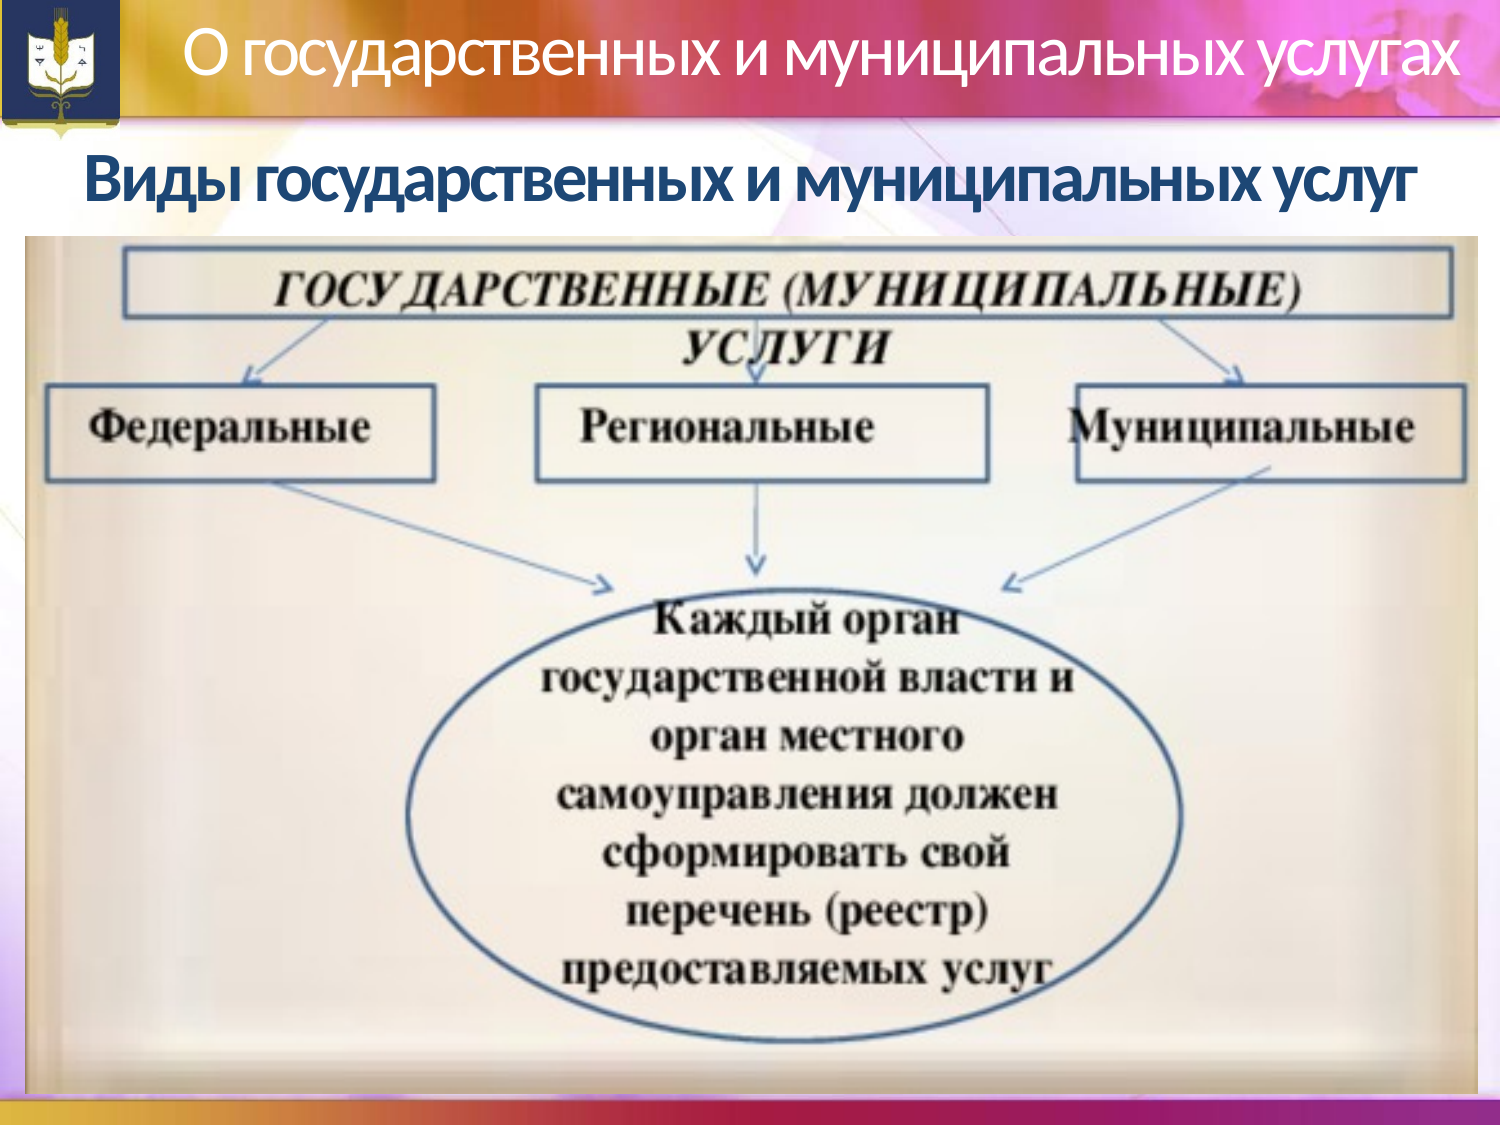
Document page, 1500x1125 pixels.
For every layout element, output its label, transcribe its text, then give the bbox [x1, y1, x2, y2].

title Виды государственных и муниципальных услуг [55, 140, 1447, 224]
text_box О государственных и муниципальных услугах [183, 12, 1476, 96]
picture [0, 0, 1500, 1125]
